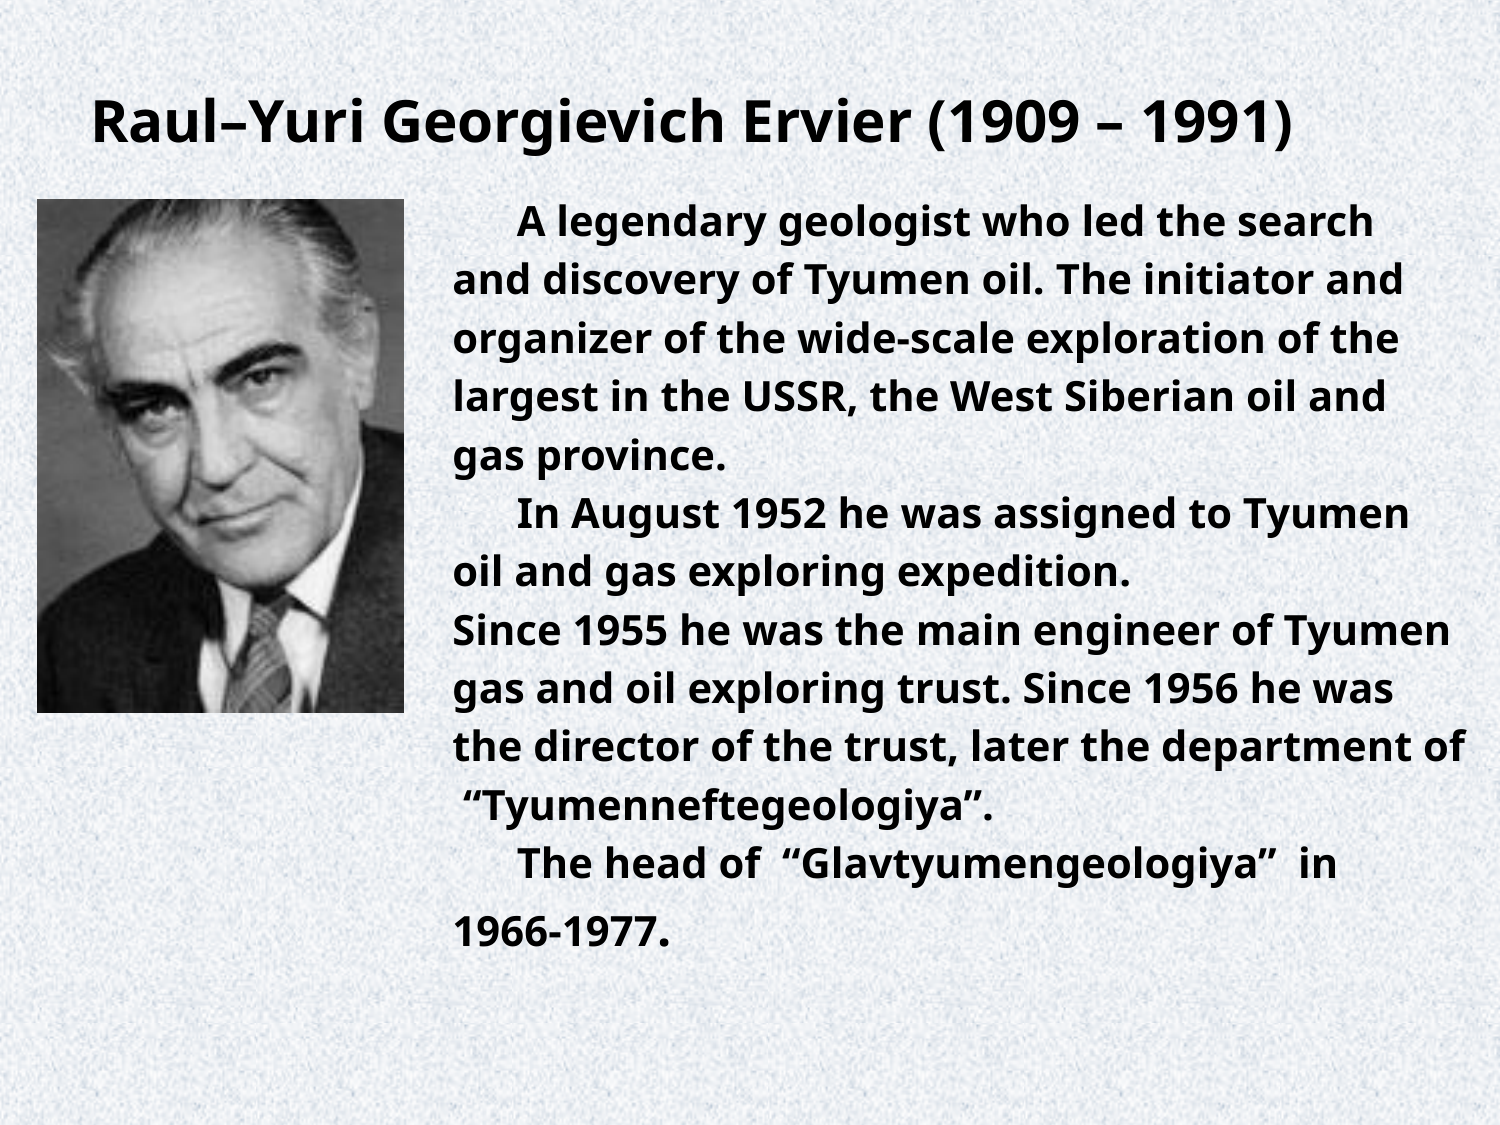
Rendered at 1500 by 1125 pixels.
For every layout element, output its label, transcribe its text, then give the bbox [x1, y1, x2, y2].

list A legendary geologist who led the search and discovery of Tyumen oil. The initiator and organizer of the wide-scale exploration of the largest in the USSR, the West Siberian oil and gas province. In August 1952 he was assigned to Tyumen oil and gas exploring expedition. Since 1955 he was the main engineer of Tyumen gas and oil exploring trust. Since 1956 he was the director of the trust, later the department of “Tyumenneftegeologiya”. The head of “Glavtyumengeologiya” in 1966-1977. [437, 187, 1500, 863]
title Raul–Yuri Georgievich Ervier (1909 – 1991) [74, 62, 1426, 176]
picture [37, 199, 404, 713]
